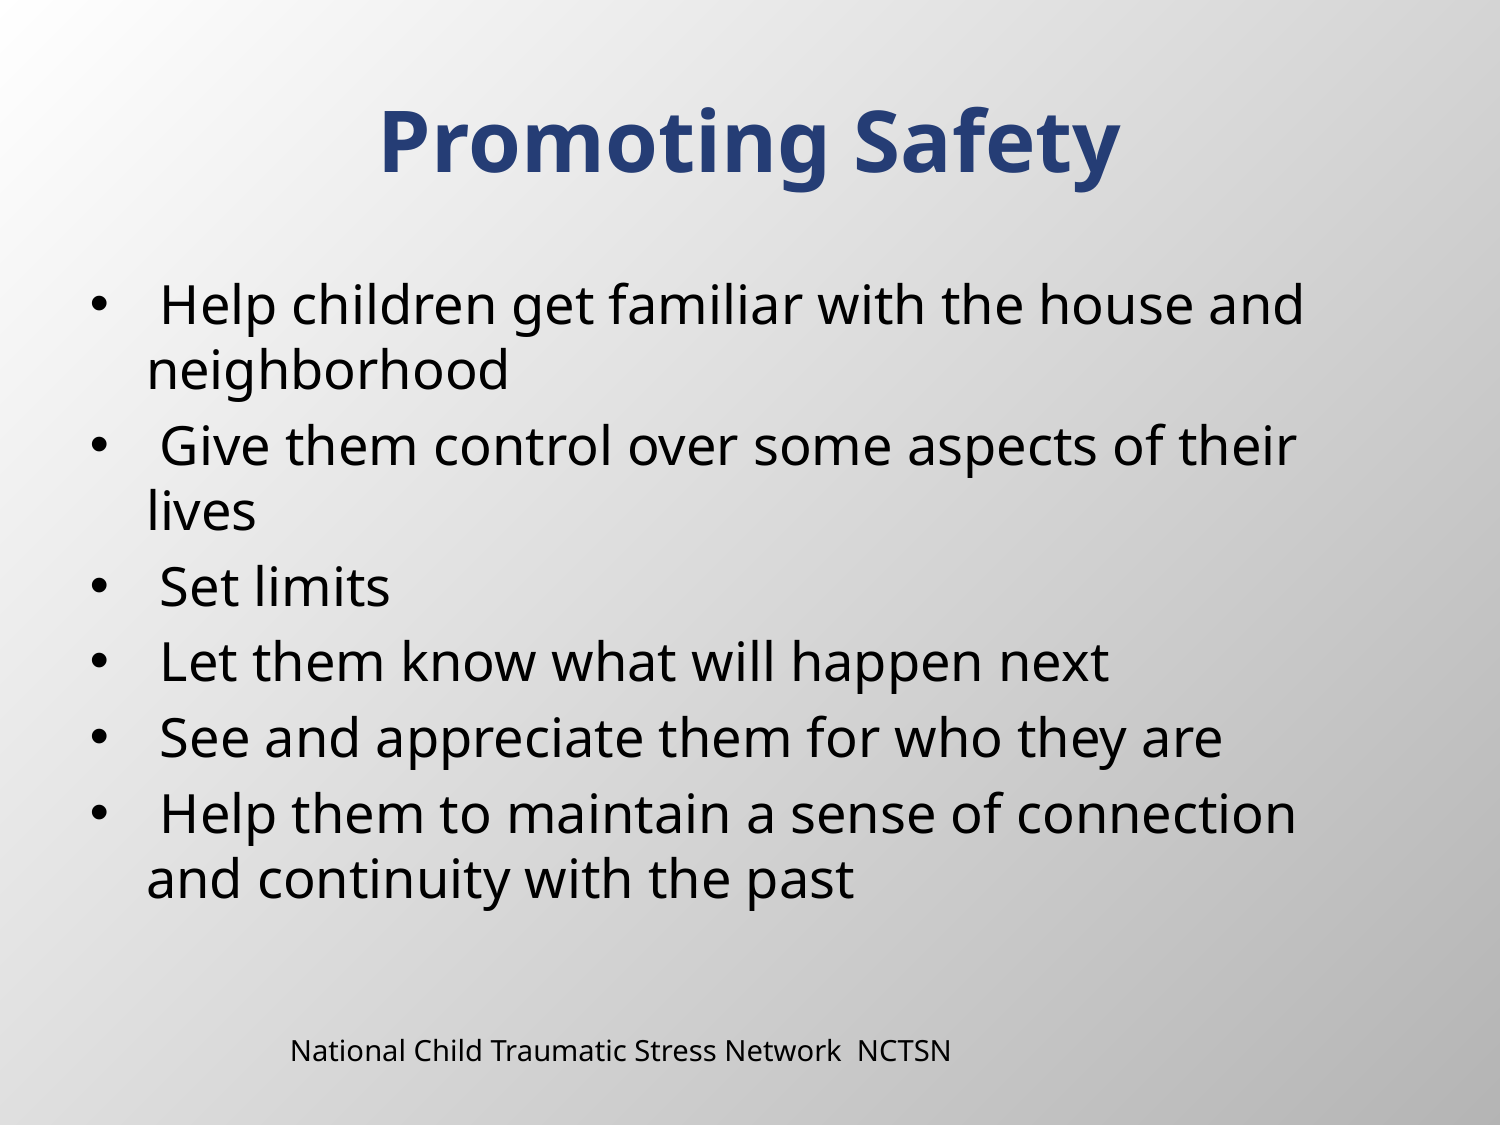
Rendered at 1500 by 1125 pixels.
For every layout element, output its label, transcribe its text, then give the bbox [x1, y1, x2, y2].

list Help children get familiar with the house and neighborhood Give them control over some aspects of their lives Set limits Let them know what will happen next See and appreciate them for who they are Help them to maintain a sense of connection and continuity with the past [75, 262, 1425, 1035]
text_box National Child Traumatic Stress Network NCTSN [274, 1024, 1100, 1075]
title Promoting Safety [75, 45, 1425, 233]
